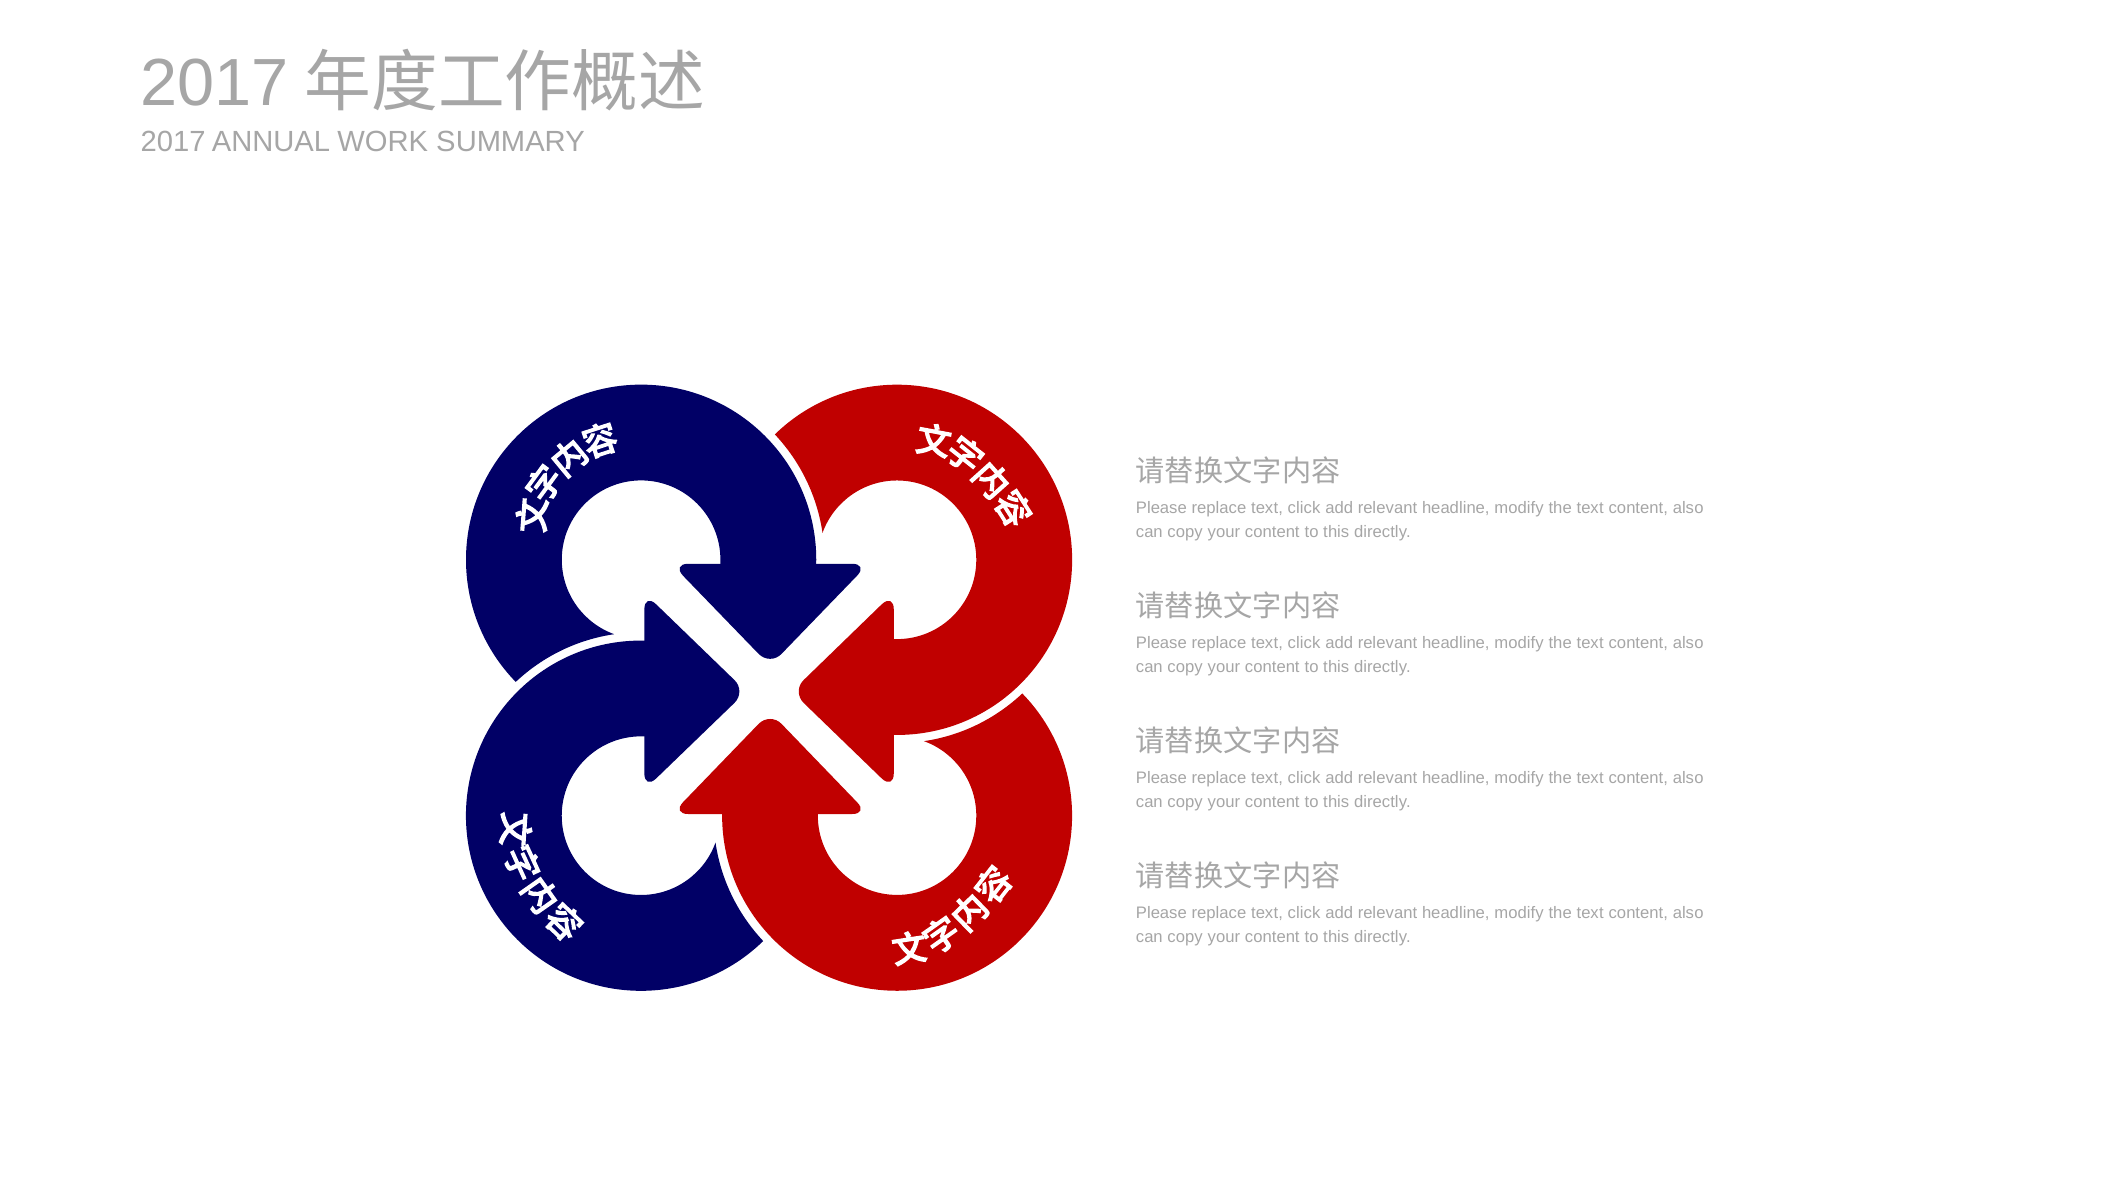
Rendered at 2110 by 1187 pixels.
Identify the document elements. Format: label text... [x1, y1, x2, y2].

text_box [465, 384, 1073, 991]
text_box 2017 ANNUAL WORK SUMMARY [140, 122, 602, 158]
text_box 2017年度工作概述 [140, 38, 789, 119]
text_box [1135, 444, 1728, 539]
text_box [1135, 715, 1728, 810]
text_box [1135, 850, 1728, 945]
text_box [1135, 580, 1728, 674]
